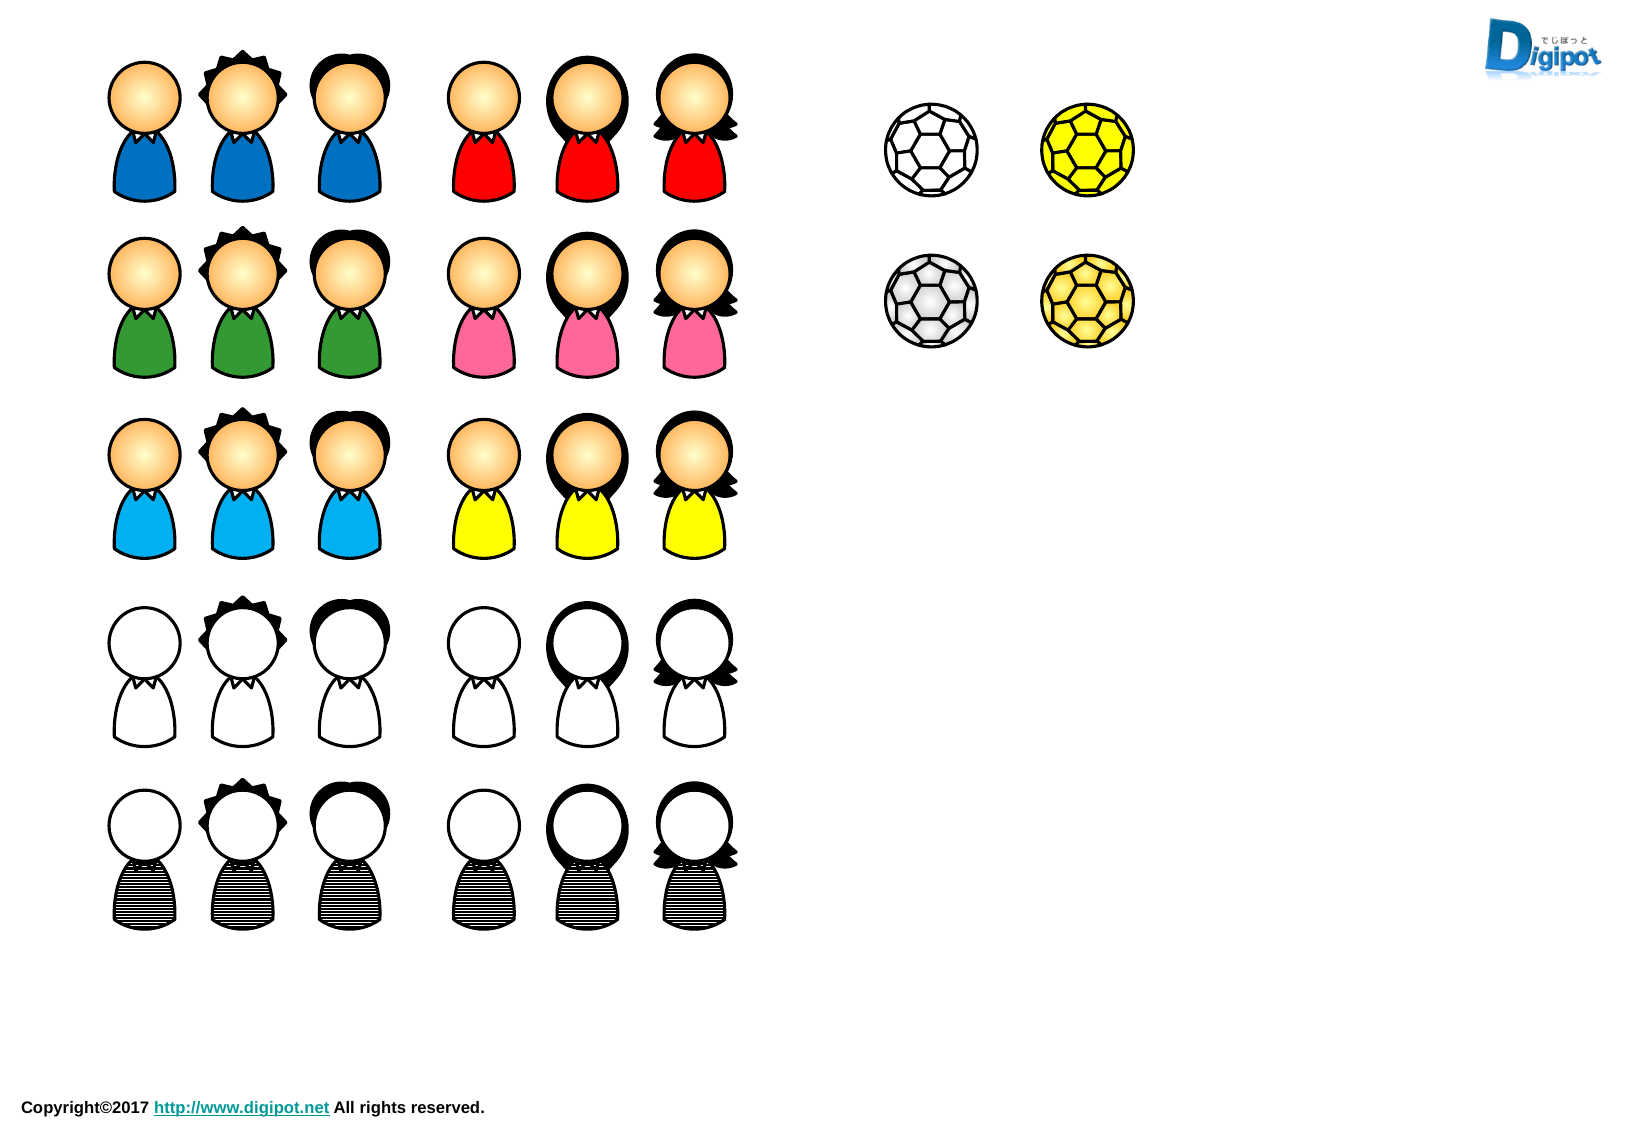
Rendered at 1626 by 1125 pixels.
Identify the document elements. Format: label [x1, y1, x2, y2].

text_box [108, 237, 181, 378]
text_box [108, 607, 181, 747]
text_box [547, 602, 628, 747]
text_box [448, 607, 520, 747]
text_box [657, 230, 732, 378]
text_box [657, 599, 732, 747]
text_box [657, 782, 732, 930]
text_box [547, 233, 628, 378]
text_box [885, 255, 978, 348]
text_box [199, 227, 287, 378]
picture [1485, 18, 1602, 82]
text_box [310, 54, 389, 202]
text_box [885, 104, 978, 197]
text_box [1041, 104, 1134, 197]
text_box [448, 419, 520, 559]
text_box [547, 414, 628, 559]
text_box [199, 596, 287, 747]
text_box [448, 789, 520, 930]
text_box [547, 784, 628, 930]
text_box [108, 419, 181, 559]
text_box [199, 408, 287, 559]
text_box [657, 411, 732, 559]
text_box [310, 782, 389, 930]
text_box [547, 56, 628, 202]
text_box [448, 61, 520, 202]
text_box [199, 778, 287, 930]
text_box [108, 61, 181, 202]
text_box [310, 230, 389, 378]
text_box [310, 412, 389, 559]
text_box [657, 54, 732, 202]
text_box [1041, 255, 1134, 348]
text_box [448, 237, 520, 378]
text_box [199, 51, 287, 202]
text_box [108, 789, 181, 930]
text_box [310, 600, 389, 747]
